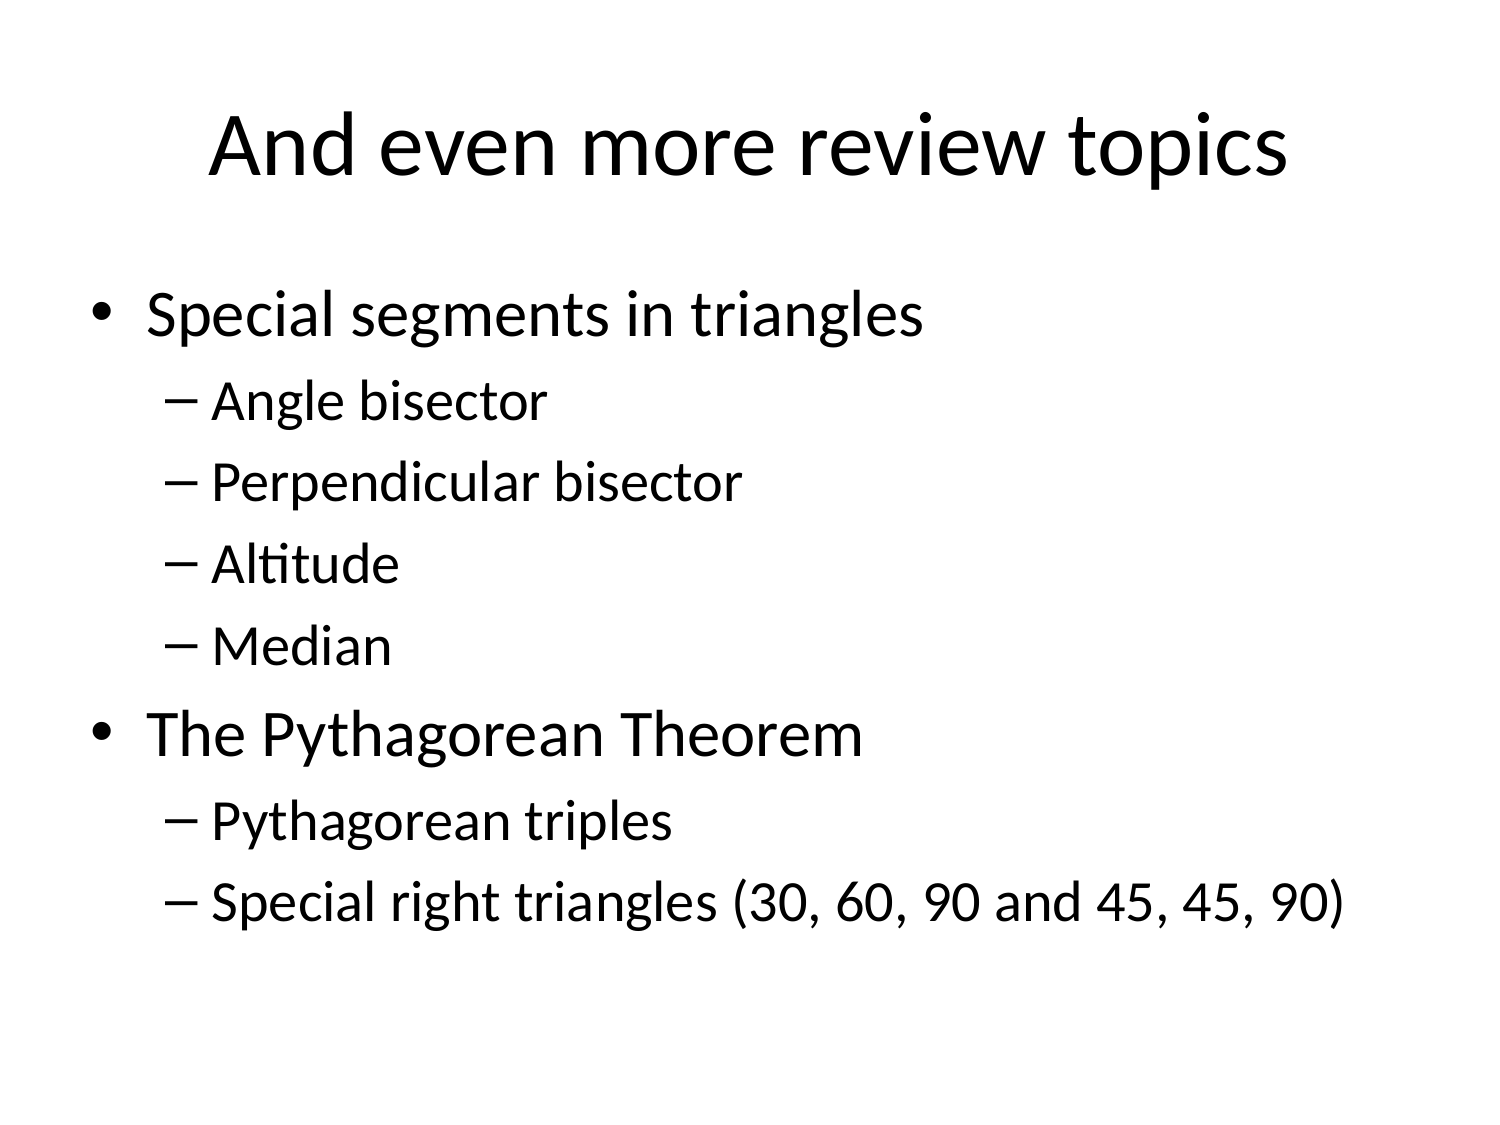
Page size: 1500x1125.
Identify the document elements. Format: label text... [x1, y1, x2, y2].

list Special segments in triangles Angle bisector Perpendicular bisector Altitude Median The Pythagorean Theorem Pythagorean triples Special right triangles (30, 60, 90 and 45, 45, 90) [75, 262, 1425, 1005]
title And even more review topics [75, 45, 1425, 233]
